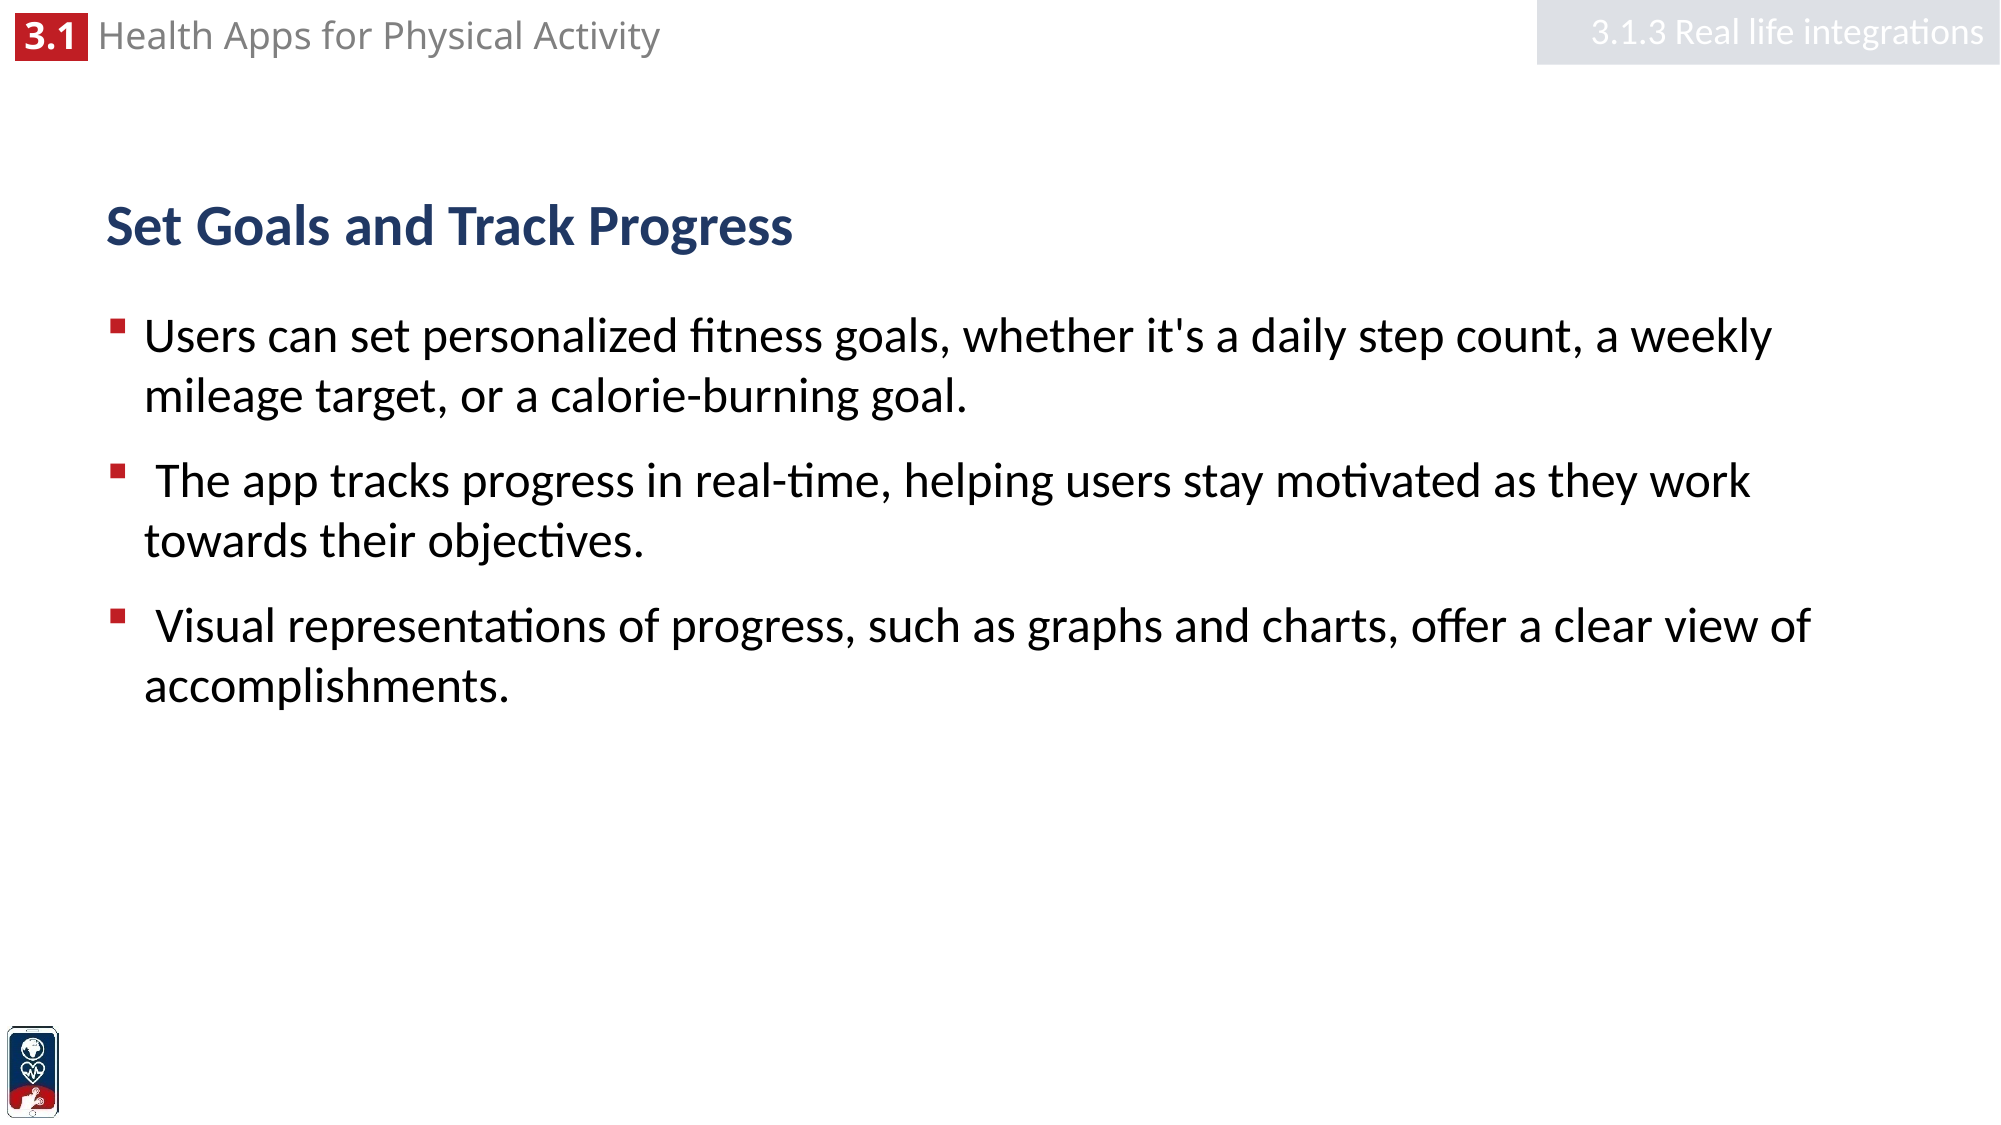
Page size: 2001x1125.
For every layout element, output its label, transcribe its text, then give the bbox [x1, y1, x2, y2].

picture [7, 1026, 59, 1118]
list Users can set personalized fitness goals, whether it's a daily step count, a weekly mileage target, or a calorie-burning goal. The app tracks progress in real-time, helping users stay motivated as they work towards their objectives. Visual representations of progress, such as graphs and charts, offer a clear view of accomplishments. [91, 295, 1906, 1094]
text_box 3.1.3 Real life integrations [1537, 0, 2000, 65]
title Set Goals and Track Progress [91, 177, 1906, 277]
